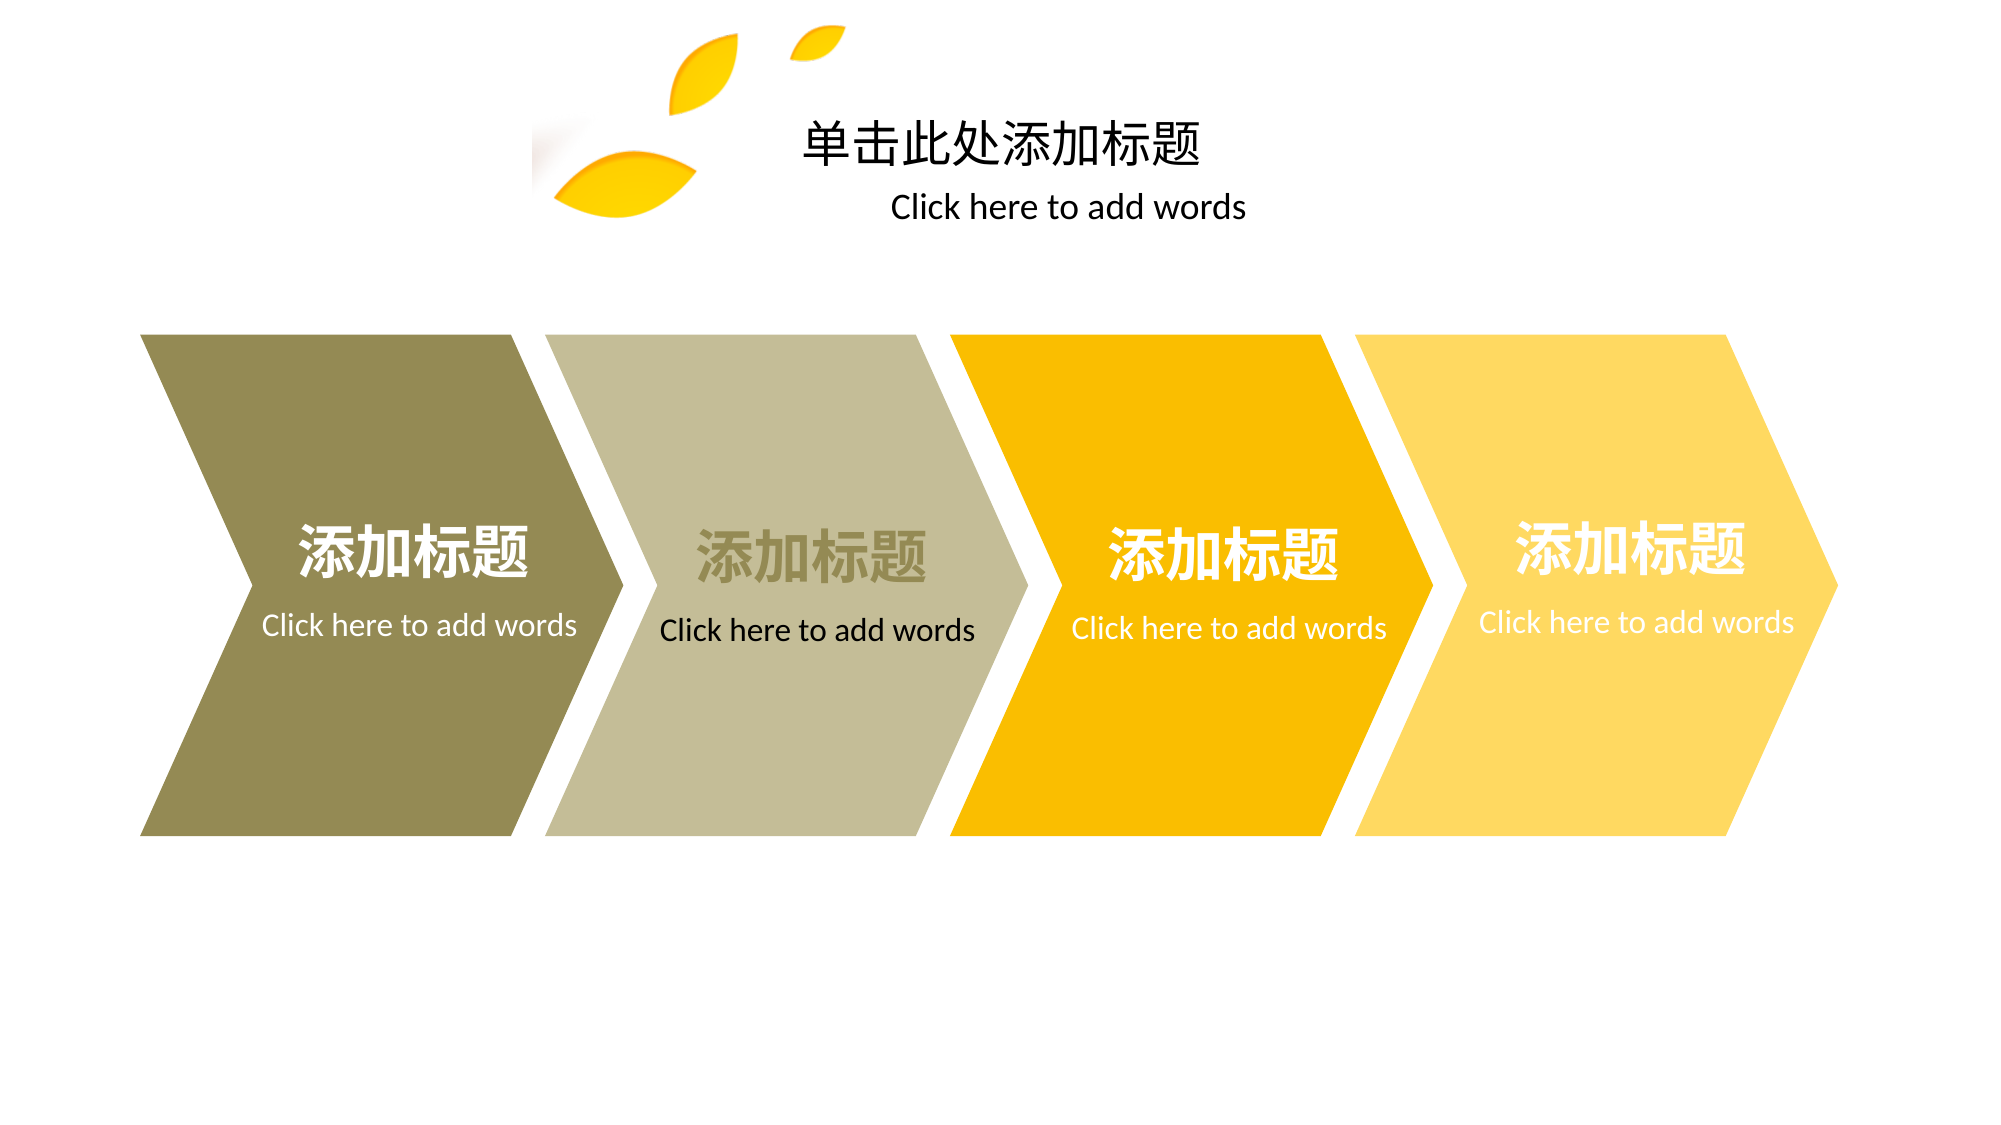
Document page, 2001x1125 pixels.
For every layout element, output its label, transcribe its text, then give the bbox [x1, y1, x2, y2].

text_box 单击此处添加标题 [966, 104, 1382, 174]
text_box [543, 333, 997, 513]
text_box [1353, 648, 1812, 838]
text_box [948, 654, 1404, 838]
text_box 添加标题 [282, 507, 726, 593]
text_box Click here to add words [645, 601, 1057, 656]
text_box [138, 333, 622, 838]
text_box [1353, 333, 1803, 511]
text_box [543, 650, 998, 838]
text_box 添加标题 [680, 513, 1124, 598]
text_box 添加标题 [1092, 511, 1536, 596]
text_box Click here to add words [966, 174, 1472, 235]
text_box Click here to add words [1056, 599, 1469, 654]
text_box [651, 593, 1024, 601]
text_box [1054, 596, 1430, 601]
picture [532, 0, 966, 239]
text_box [948, 333, 1401, 513]
text_box Click here to add words [1464, 592, 1877, 648]
text_box 添加标题 [1499, 504, 1943, 590]
text_box Click here to add words [247, 595, 659, 650]
